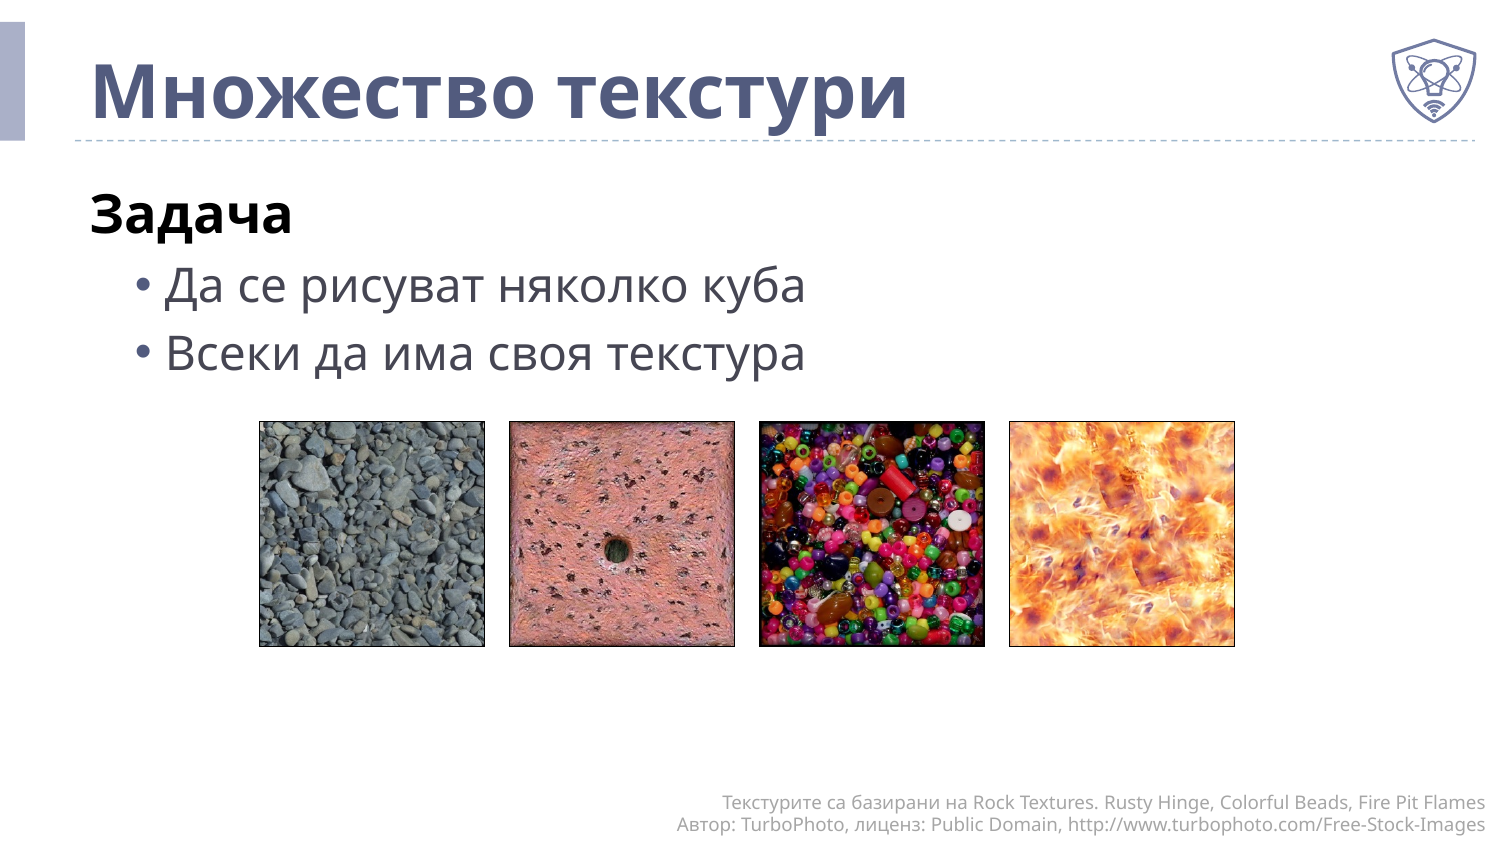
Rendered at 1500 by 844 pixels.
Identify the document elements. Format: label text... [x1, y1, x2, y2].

picture [759, 421, 986, 648]
list Задача Да се рисуват няколко куба Всеки да има своя текстура [75, 171, 1475, 835]
title Множество текстури [75, 18, 1475, 141]
text_box Текстурите са базирани на Rock Textures. Rusty Hinge, Colorful Beads, Fire Pit Flames Автор: TurboPhoto, лиценз: Public Domain, http://www.turbophoto.com/Free-Stock-Images [249, 783, 1500, 843]
picture [259, 421, 486, 648]
picture [1009, 421, 1236, 648]
picture [509, 421, 736, 648]
